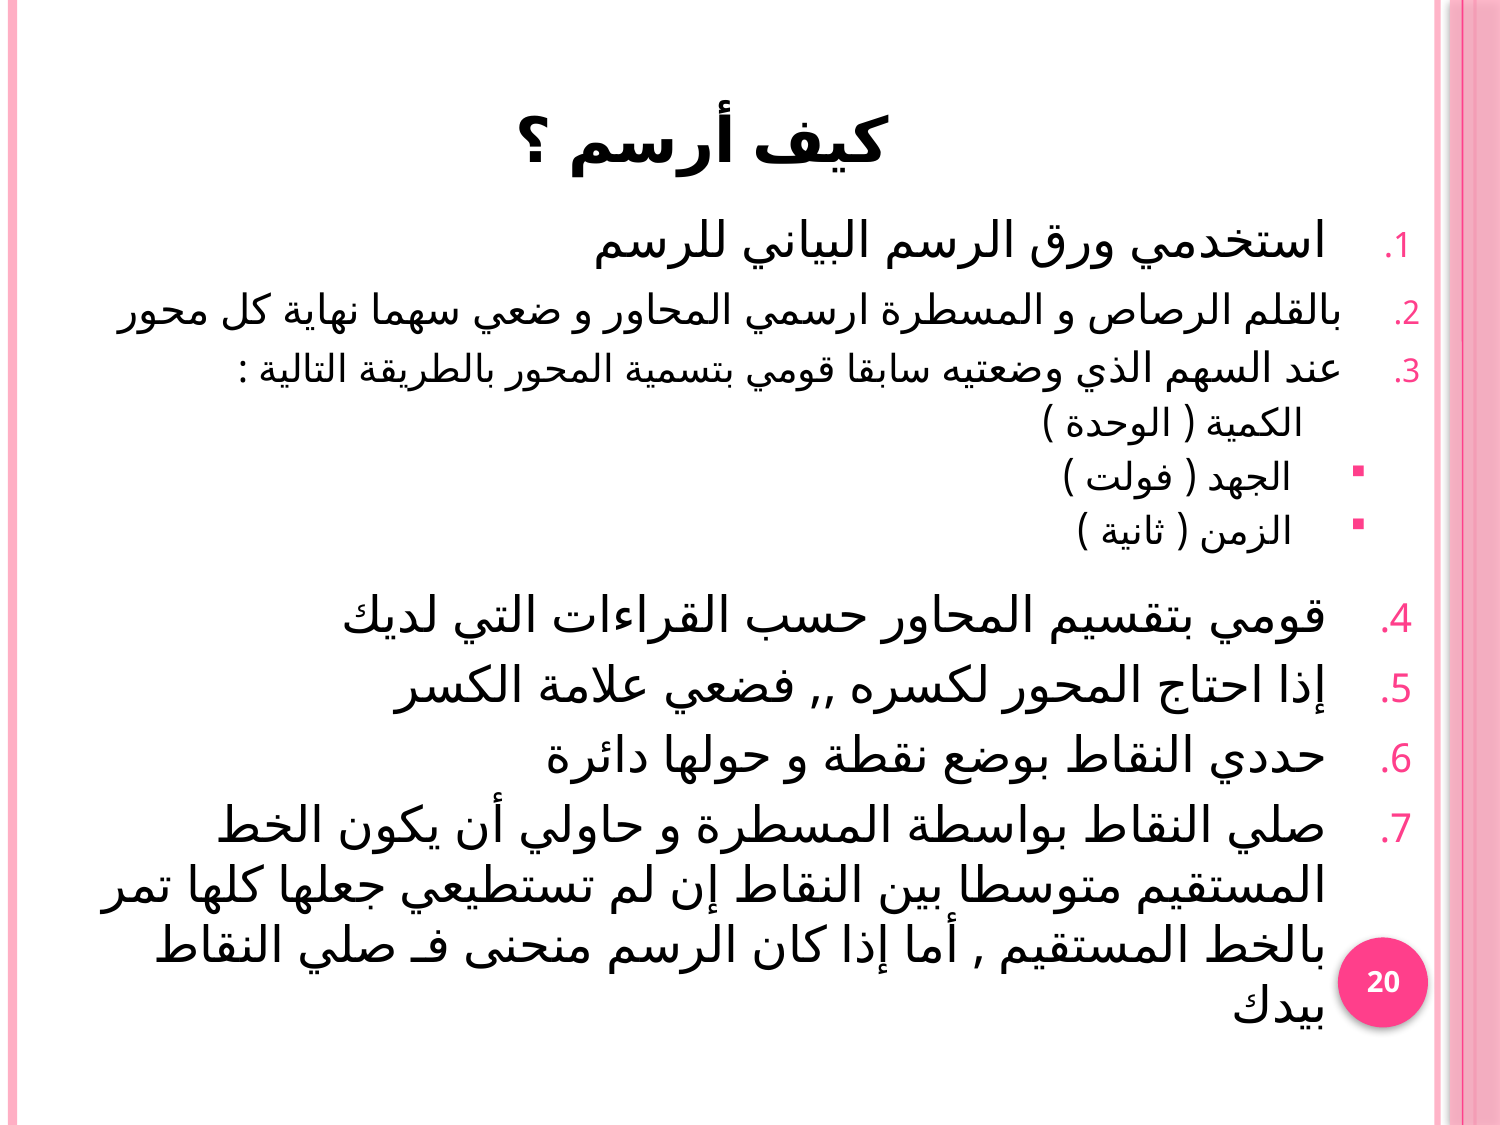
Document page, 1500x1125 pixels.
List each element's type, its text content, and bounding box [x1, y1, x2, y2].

list استخدمي ورق الرسم البياني للرسم [87, 200, 1438, 274]
title كيف أرسم ؟ [200, 75, 1300, 183]
text_box بالقلم الرصاص و المسطرة ارسمي المحاور و ضعي سهما نهاية كل محور عند السهم الذي وضعتيه سابقا قومي بتسمية المحور بالطريقة التالية : الكمية ( الوحدة ) الجهد ( فولت ) الزمن ( ثانية ) [87, 274, 1438, 575]
text_box قومي بتقسيم المحاور حسب القراءات التي لديك إذا احتاج المحور لكسره ,, فضعي علامة الكسر حددي النقاط بوضع نقطة و حولها دائرة صلي النقاط بواسطة المسطرة و حاولي أن يكون الخط المستقيم متوسطا بين النقاط إن لم تستطيعي جعلها كلها تمر بالخط المستقيم , أما إذا كان الرسم منحنى فـ صلي النقاط بيدك [87, 575, 1438, 988]
slide_number 20 [1333, 940, 1434, 1027]
